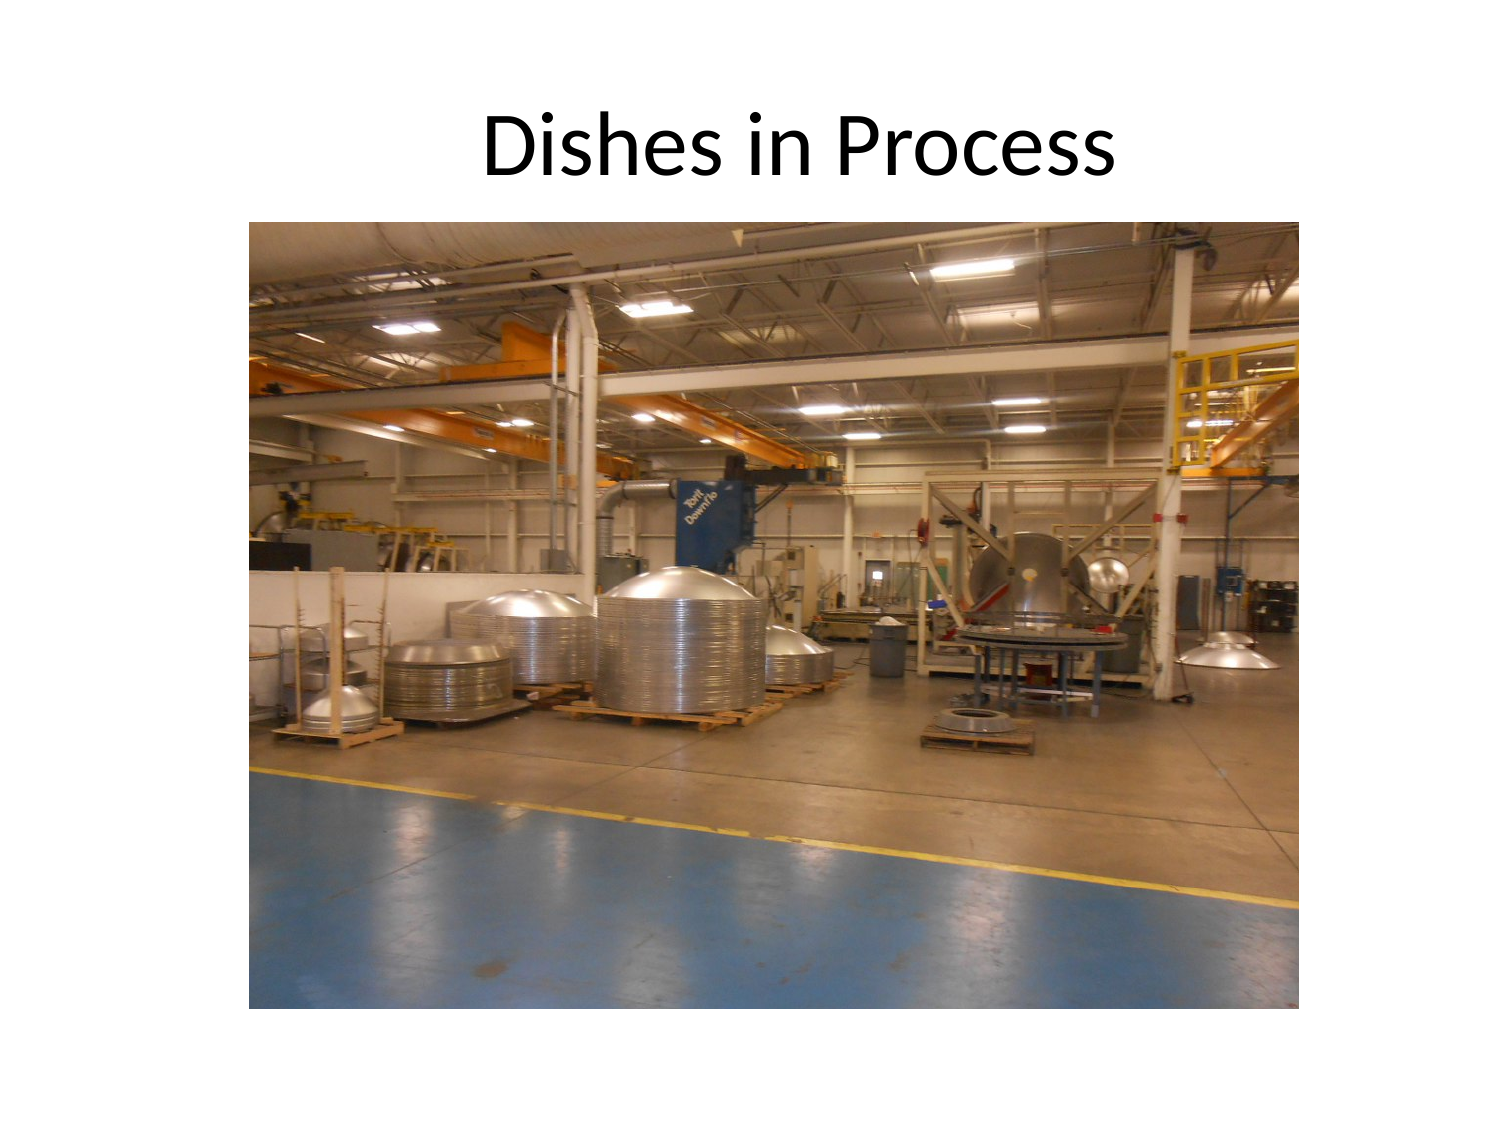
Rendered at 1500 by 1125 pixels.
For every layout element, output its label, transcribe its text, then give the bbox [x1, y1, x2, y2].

title Dishes in Process [312, 45, 1288, 221]
picture [249, 222, 1300, 1010]
